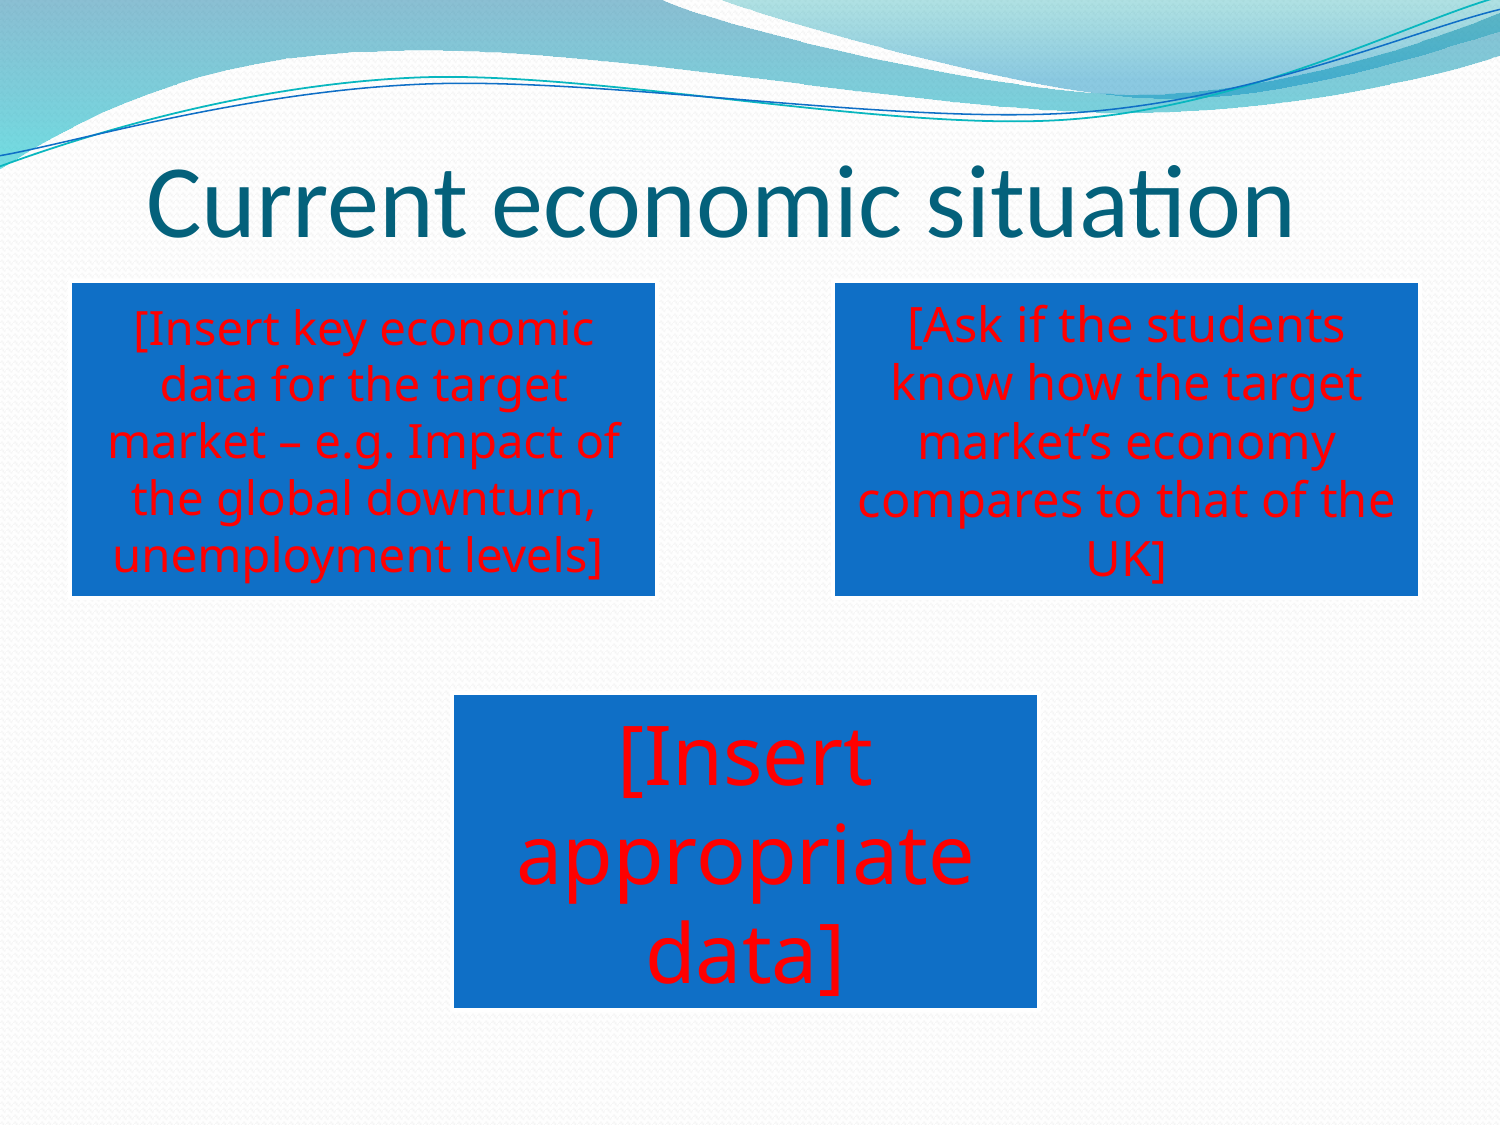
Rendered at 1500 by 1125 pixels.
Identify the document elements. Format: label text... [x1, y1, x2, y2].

title Current economic situation [46, 70, 1398, 259]
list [70, 280, 1421, 1024]
